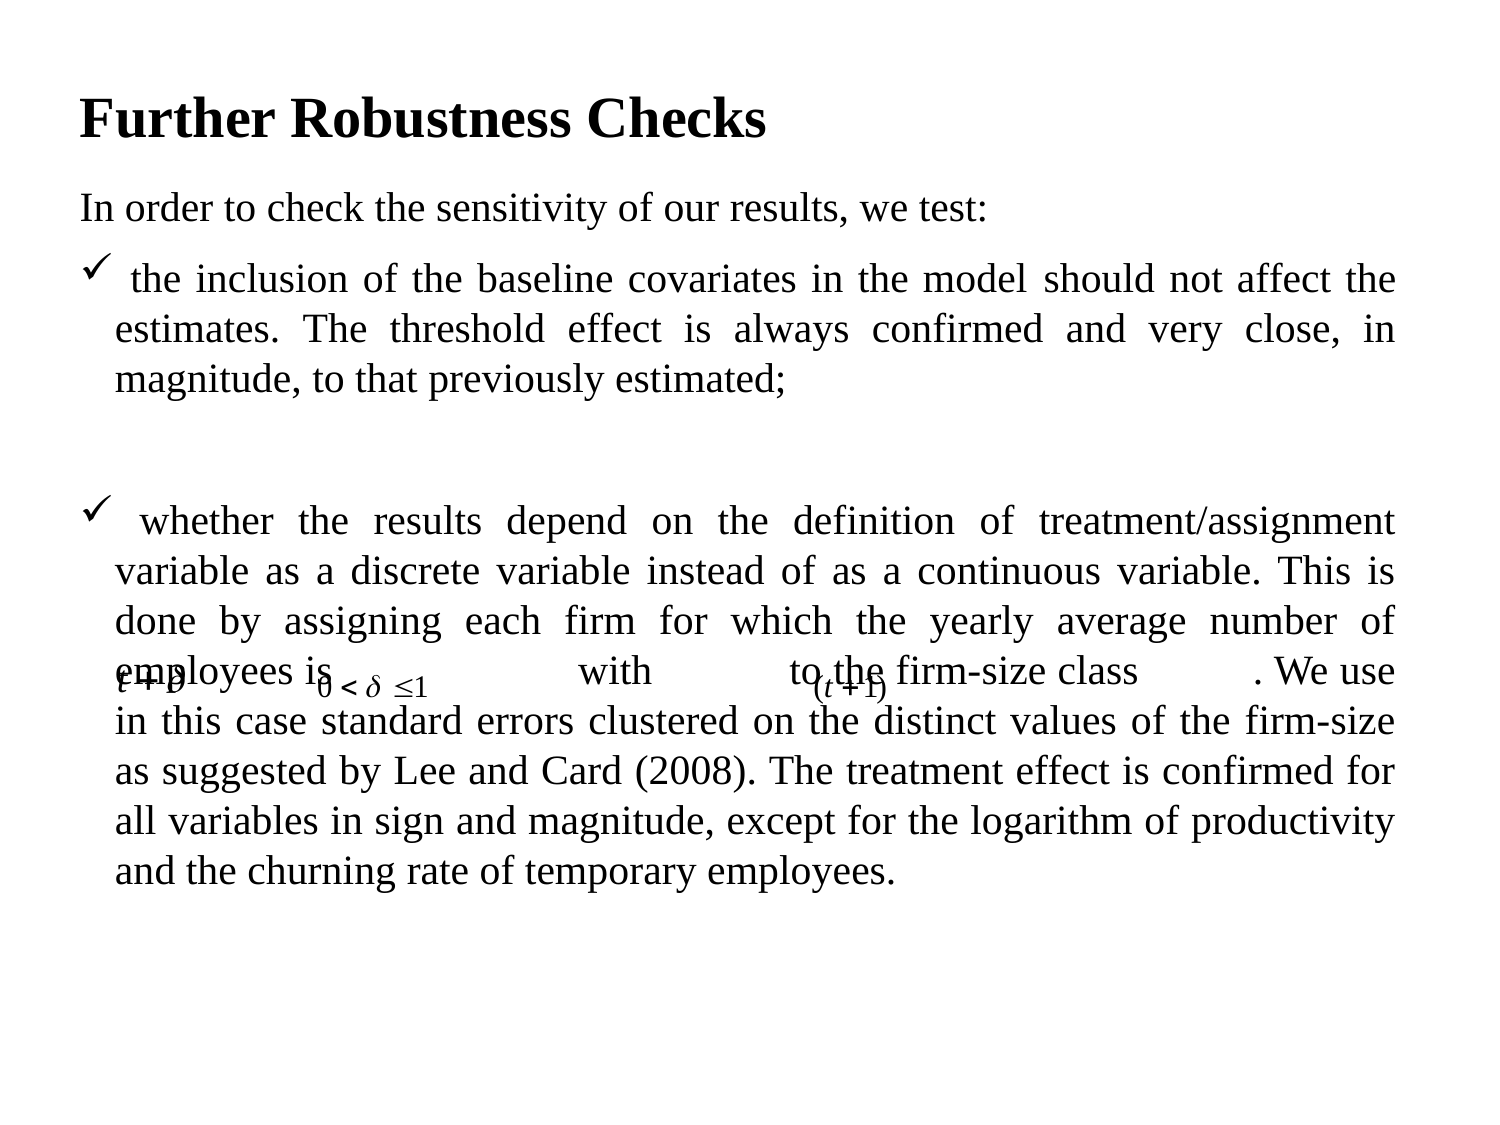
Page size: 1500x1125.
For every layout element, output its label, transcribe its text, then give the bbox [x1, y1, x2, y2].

text_box In order to check the sensitivity of our results, we test: the inclusion of the baseline covariates in the model should not affect the estimates. The threshold effect is always confirmed and very close, in magnitude, to that previously estimated; whether the results depend on the definition of treatment/assignment variable as a discrete variable instead of as a continuous variable. This is done by assigning each firm for which the yearly average number of employees is with to the firm-size class . We use in this case standard errors clustered on the distinct values of the firm-size as suggested by Lee and Card (2008). The treatment effect is confirmed for all variables in sign and magnitude, except for the logarithm of productivity and the churning rate of temporary employees. [64, 548, 1412, 971]
text_box Further Robustness Checks [64, 54, 1447, 173]
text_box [808, 668, 893, 712]
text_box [312, 668, 432, 706]
text_box In order to check the sensitivity of our results, we test: the inclusion of the baseline covariates in the model should not affect the estimates. The threshold effect is always confirmed and very close, in magnitude, to that previously estimated; whether the results depend on the definition of treatment/assignment variable as a discrete variable instead of as a continuous variable. This is done by assigning each firm for which the yearly average number of employees is with to the firm-size class . We use in this case standard errors clustered on the distinct values of the firm-size as suggested by Lee and Card (2008). The treatment effect is confirmed for all variables in sign and magnitude, except for the logarithm of productivity and the churning rate of temporary employees. [64, 172, 1412, 546]
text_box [111, 656, 195, 702]
